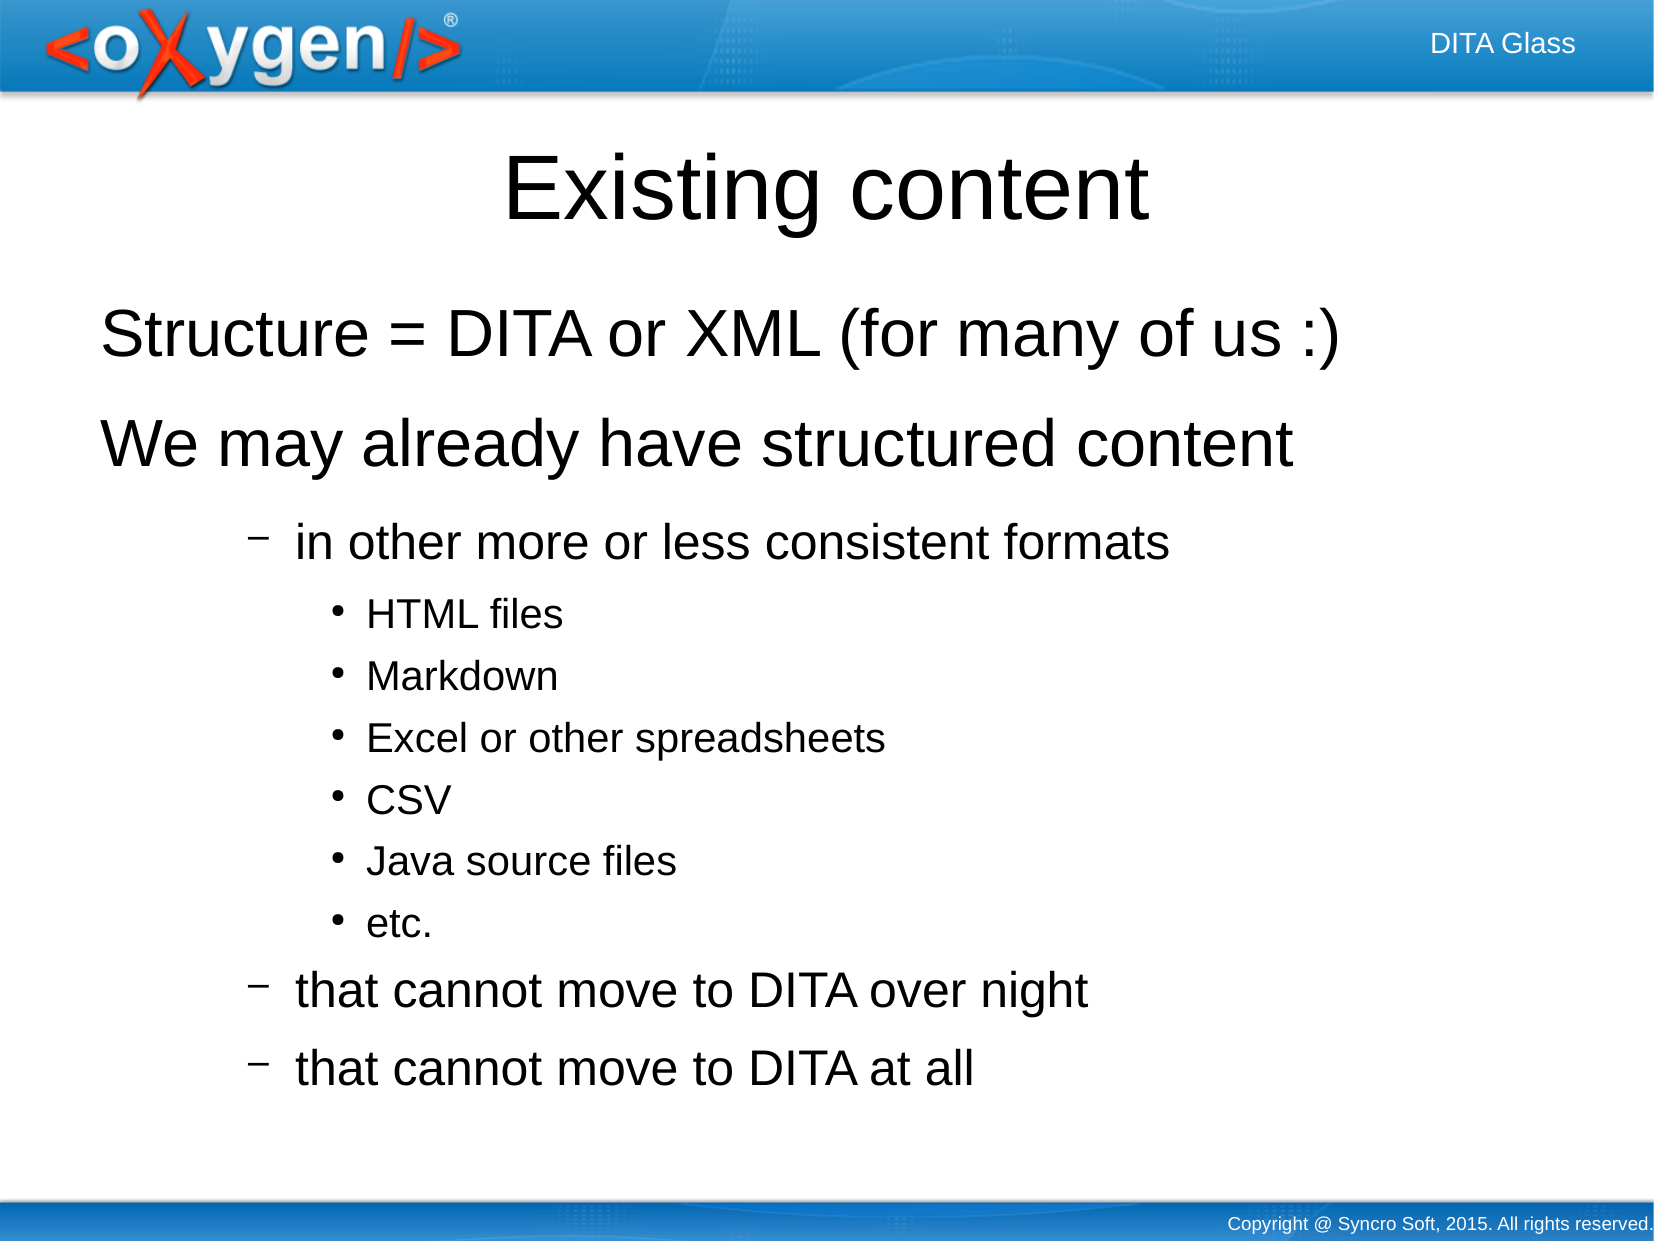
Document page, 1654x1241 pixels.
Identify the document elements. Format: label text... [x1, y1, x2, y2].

picture [0, 0, 1654, 109]
list Structure = DITA or XML (for many of us :) We may already have structured content in other more or less consistent formats HTML files Markdown Excel or other spreadsheets CSV Java source files etc. that cannot move to DITA over night that cannot move to DITA at all [82, 290, 1571, 1053]
picture [0, 1195, 1654, 1241]
title Existing content [82, 78, 1571, 286]
